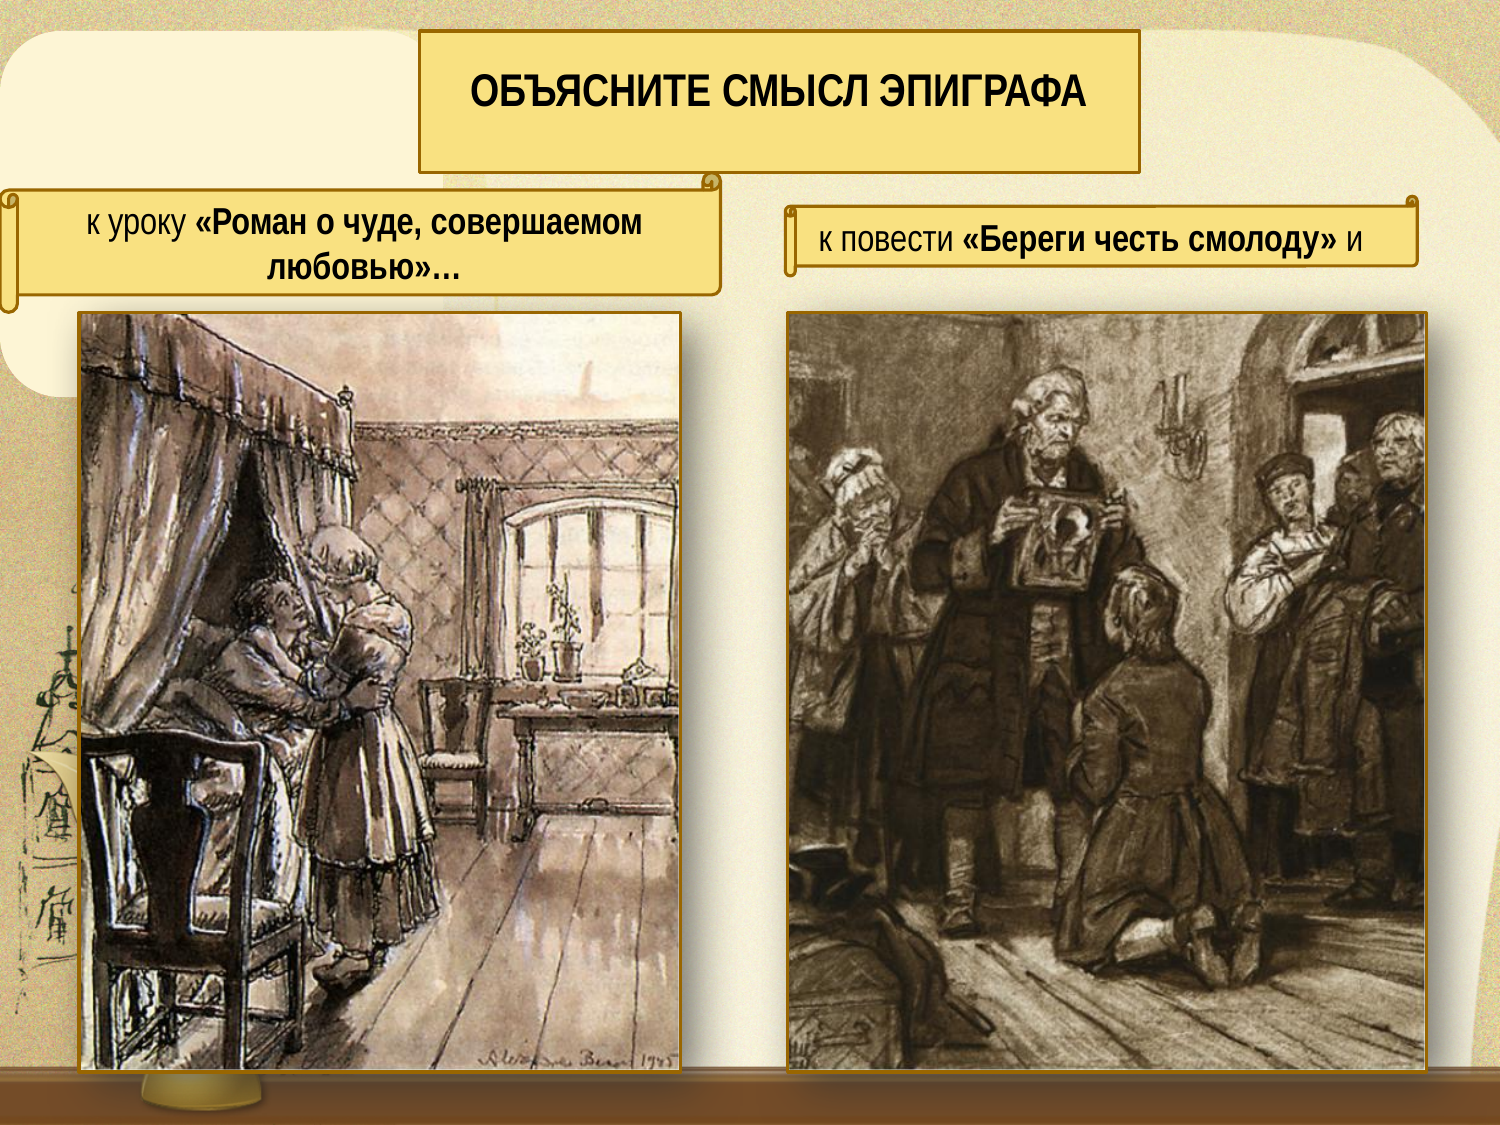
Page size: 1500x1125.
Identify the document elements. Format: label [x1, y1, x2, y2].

list [0, 0, 1500, 1125]
picture [788, 313, 1426, 1071]
picture [79, 313, 680, 1071]
